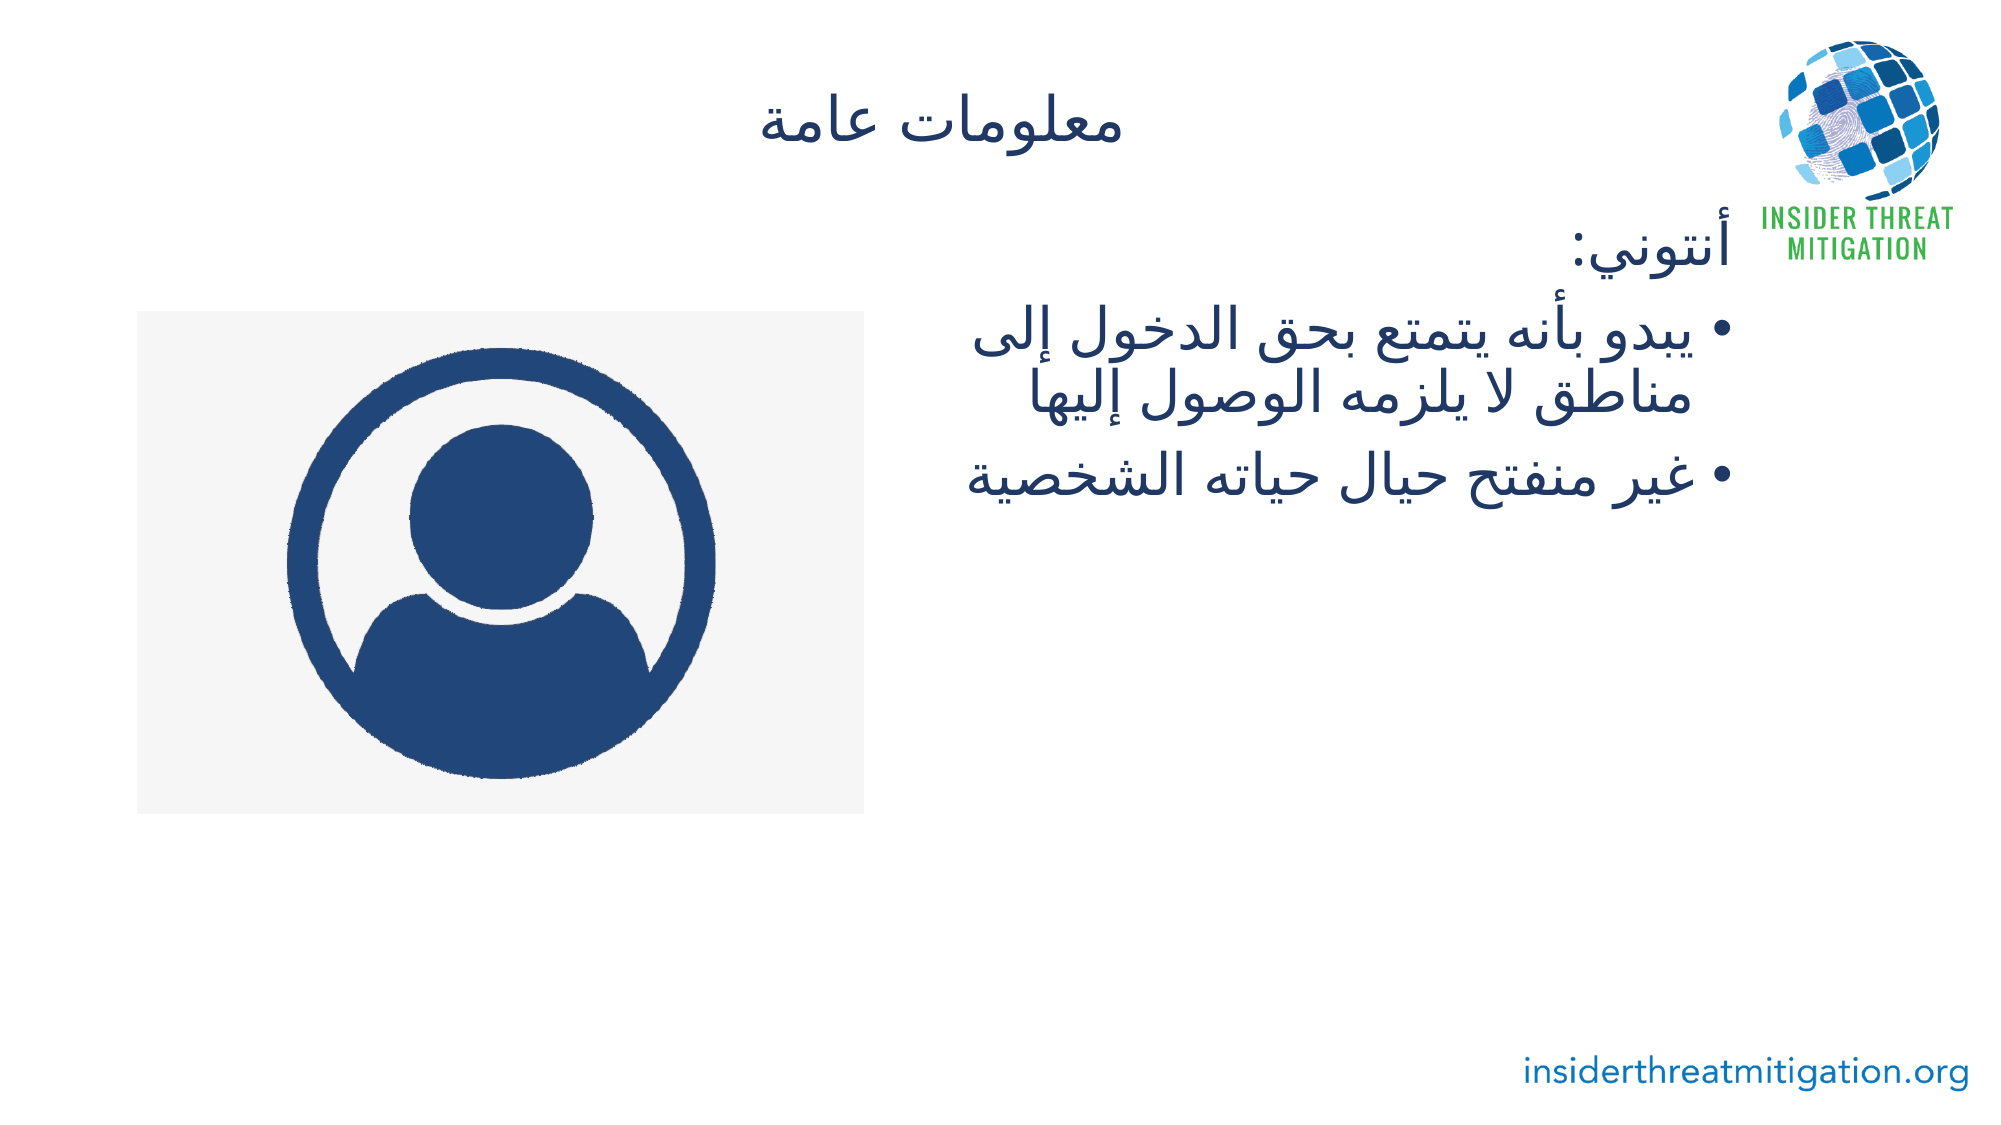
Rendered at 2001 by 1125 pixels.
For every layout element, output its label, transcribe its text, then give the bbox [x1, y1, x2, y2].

picture [1758, 20, 1968, 281]
picture [1478, 994, 2000, 1125]
title معلومات عامة [137, 59, 1748, 183]
list أنتوني: يبدو بأنه يتمتع بحق الدخول إلى مناطق لا يلزمه الوصول إليها غير منفتح حيال حياته الشخصية [877, 207, 1748, 1014]
picture [137, 311, 864, 814]
